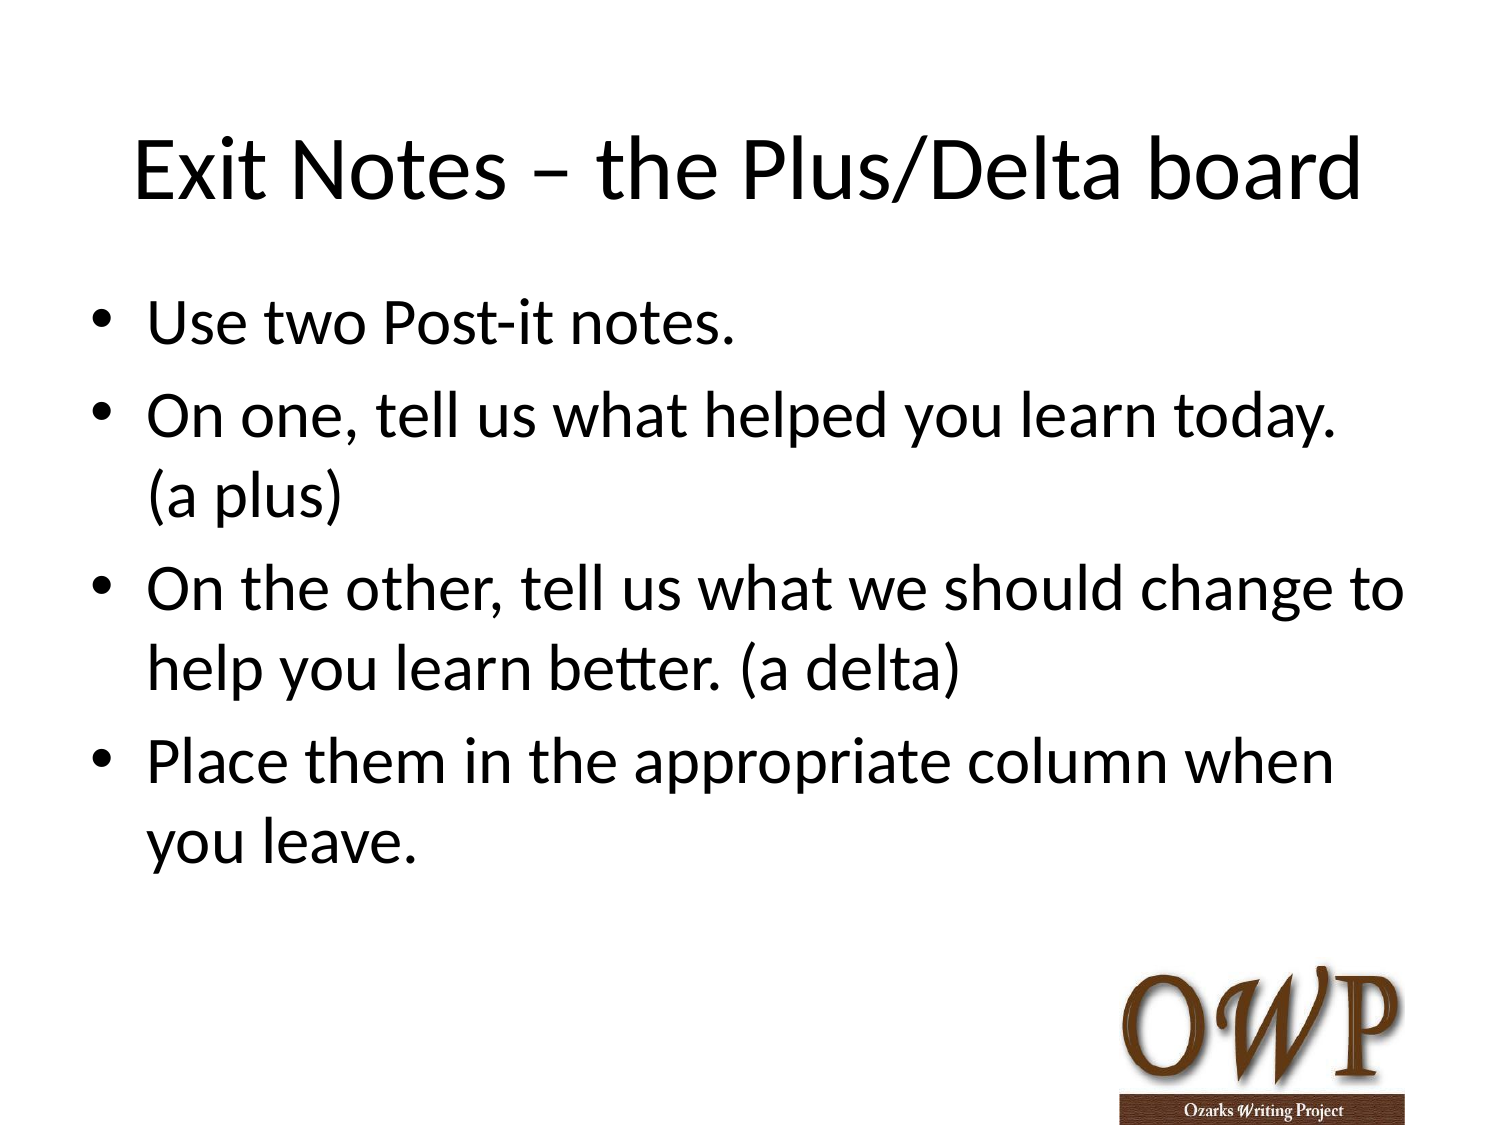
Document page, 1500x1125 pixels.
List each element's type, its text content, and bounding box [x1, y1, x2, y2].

list Use two Post-it notes. On one, tell us what helped you learn today. (a plus) On the other, tell us what we should change to help you learn better. (a delta) Place them in the appropriate column when you leave. [75, 262, 1425, 1078]
picture [1119, 957, 1405, 1125]
title Exit Notes – the Plus/Delta board [75, 45, 1425, 233]
